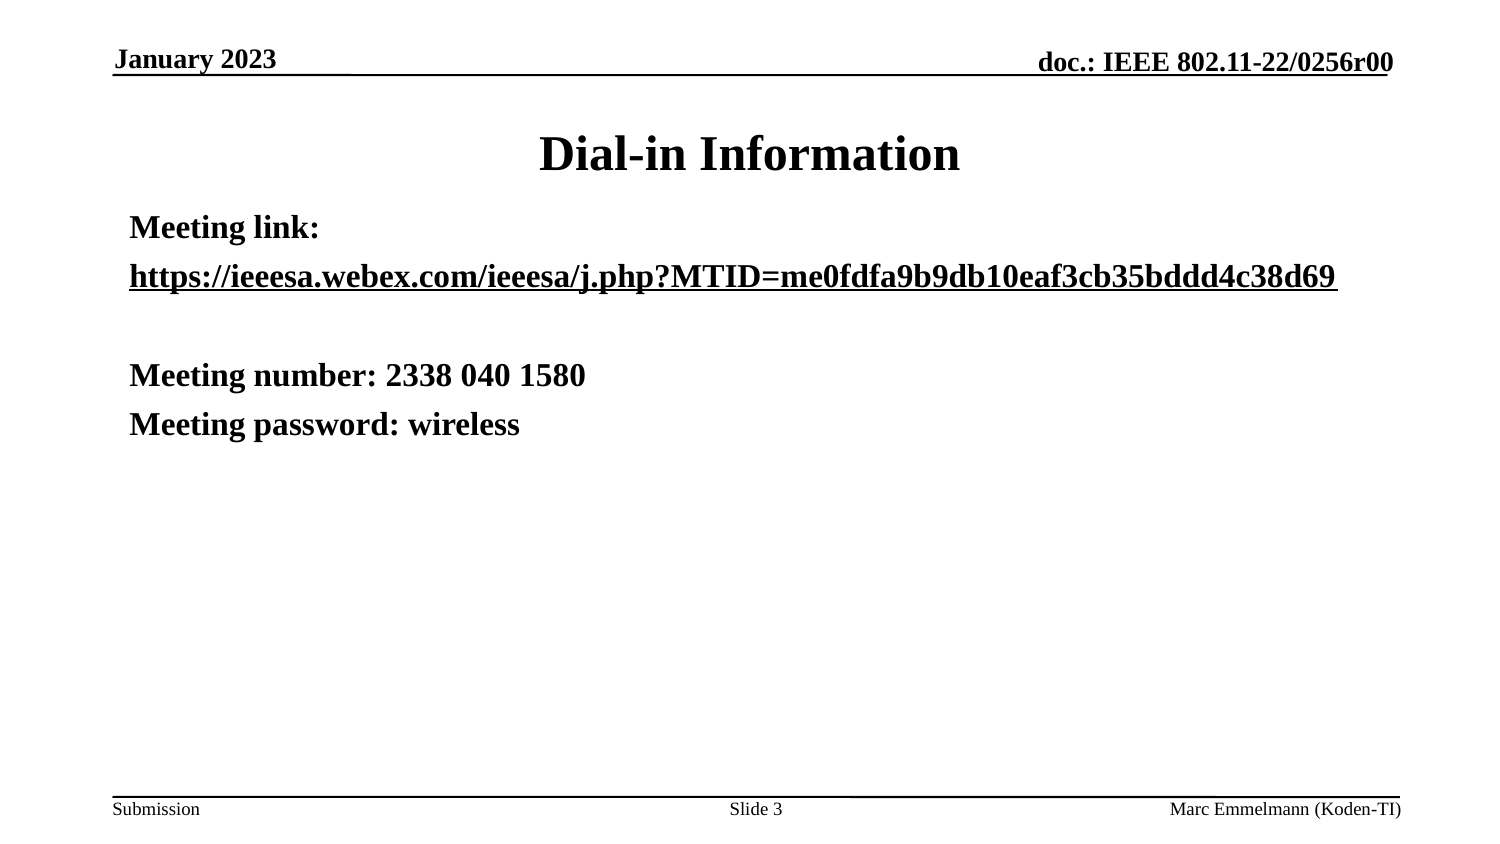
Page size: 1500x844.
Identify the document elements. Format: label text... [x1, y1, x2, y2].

title Dial-in Information [112, 84, 1388, 216]
slide_number Slide 3 [712, 796, 800, 842]
footer Marc Emmelmann (Koden-TI) [878, 796, 1402, 820]
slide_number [114, 40, 423, 75]
list Meeting link: https://ieeesa.webex.com/ieeesa/j.php?MTID=me0fdfa9b9db10eaf3cb35bddd4c38d69 Meeting number: 2338 040 1580 Meeting password: wireless [114, 197, 1390, 704]
